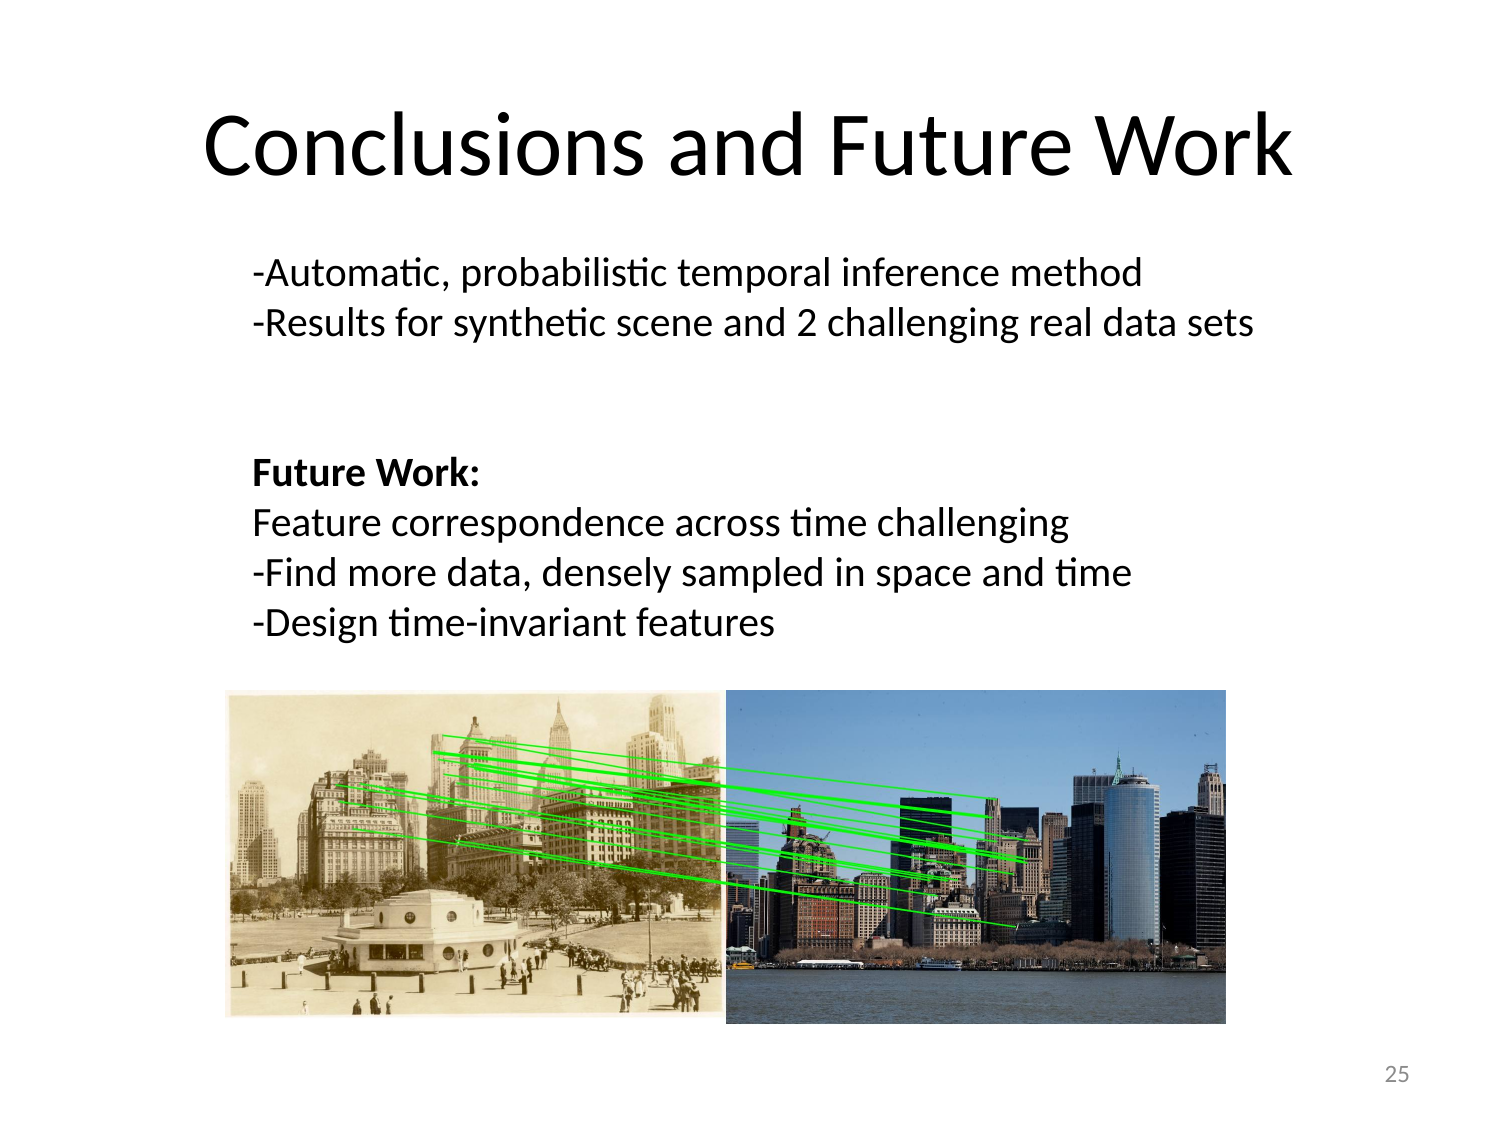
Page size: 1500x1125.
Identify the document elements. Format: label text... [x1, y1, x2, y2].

slide_number 25 [1074, 1042, 1425, 1103]
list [224, 690, 1226, 1026]
text_box -Automatic, probabilistic temporal inference method -Results for synthetic scene and 2 challenging real data sets Future Work: Feature correspondence across time challenging -Find more data, densely sampled in space and time -Design time-invariant features [237, 237, 1288, 703]
title Conclusions and Future Work [75, 45, 1425, 233]
